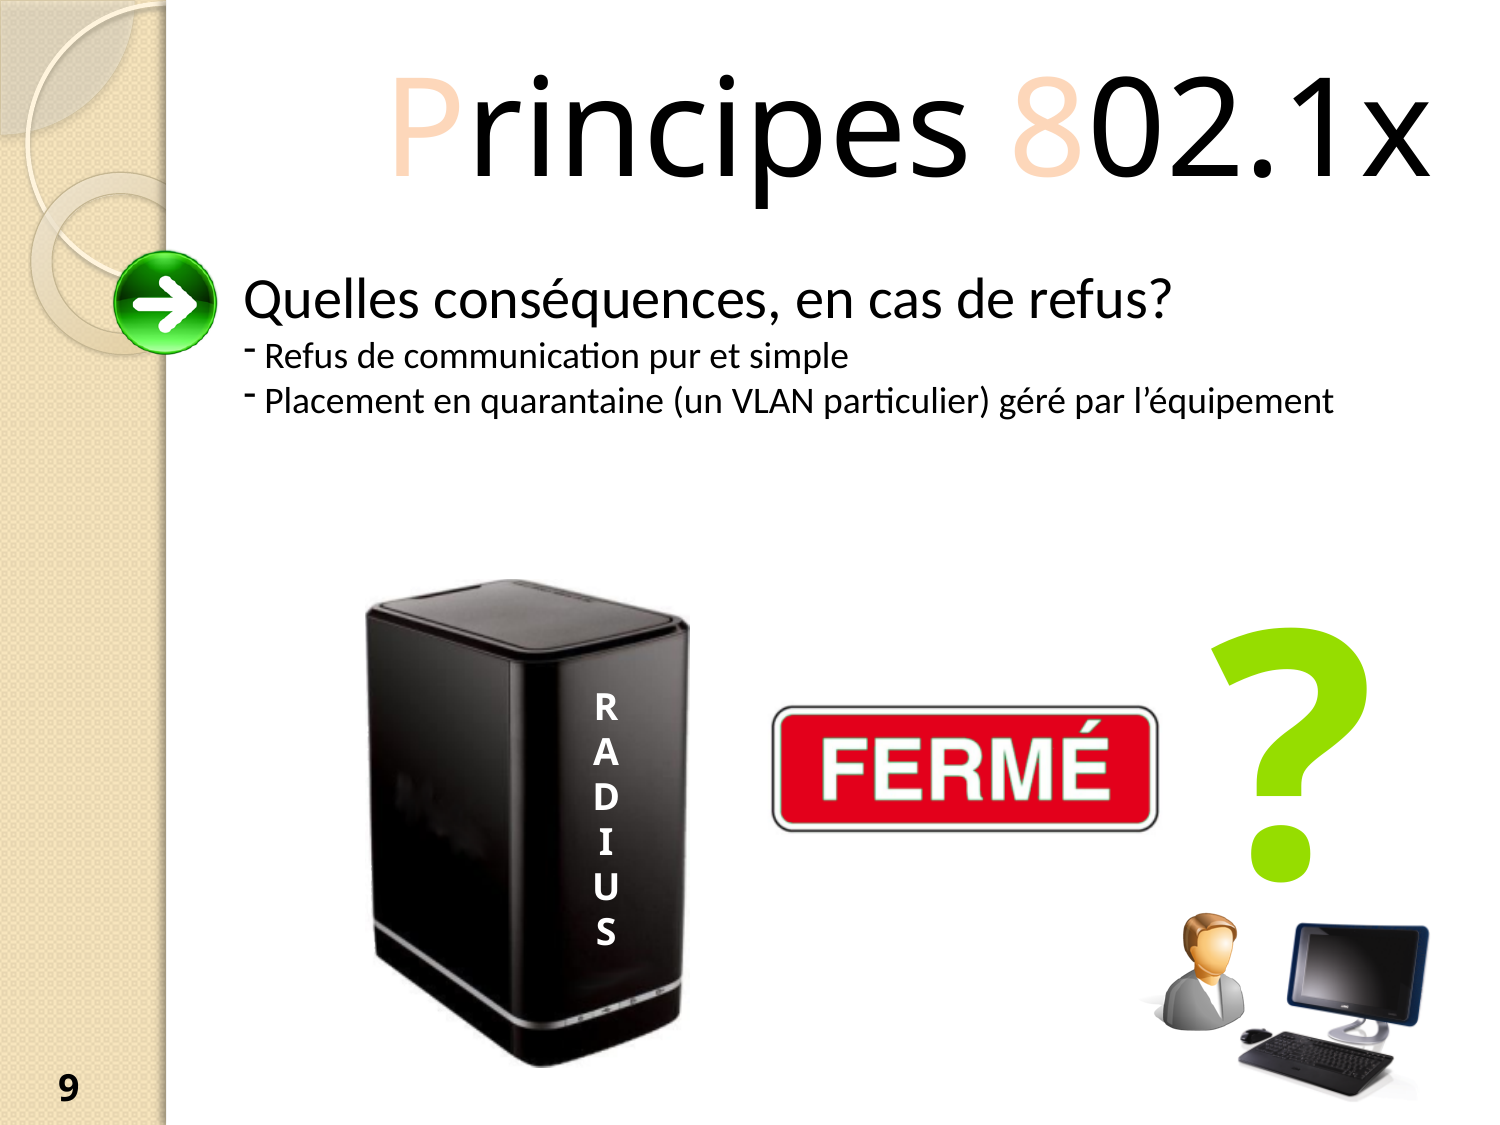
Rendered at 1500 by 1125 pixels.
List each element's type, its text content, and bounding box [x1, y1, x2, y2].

picture [1135, 912, 1435, 1107]
picture [764, 697, 1165, 843]
picture [365, 579, 691, 1069]
text_box Principes 802.1x [368, 31, 1449, 212]
picture [110, 248, 219, 357]
text_box Quelles conséquences, en cas de refus? Refus de communication pur et simple Placement en quarantaine (un VLAN particulier) géré par l’équipement [228, 253, 1351, 463]
text_box ? [1195, 525, 1391, 914]
